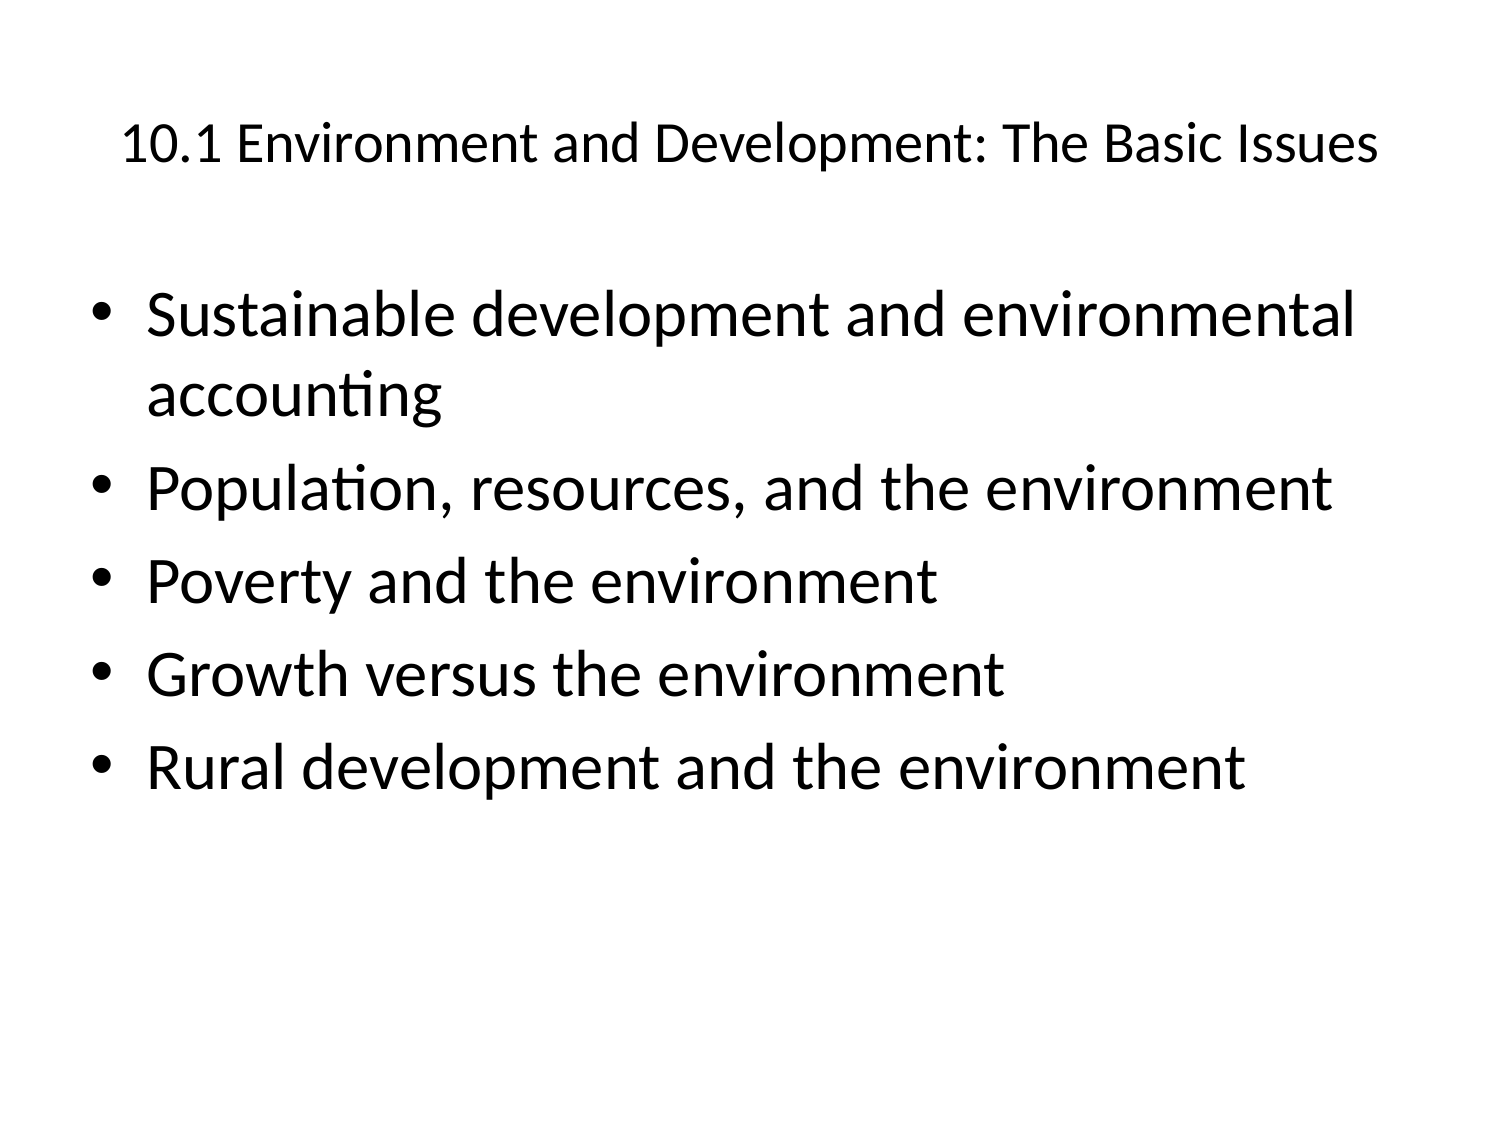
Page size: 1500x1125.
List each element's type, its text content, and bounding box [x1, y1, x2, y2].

title 10.1 Environment and Development: The Basic Issues [75, 45, 1425, 233]
list Sustainable development and environmental accounting Population, resources, and the environment Poverty and the environment Growth versus the environment Rural development and the environment [75, 262, 1425, 1005]
